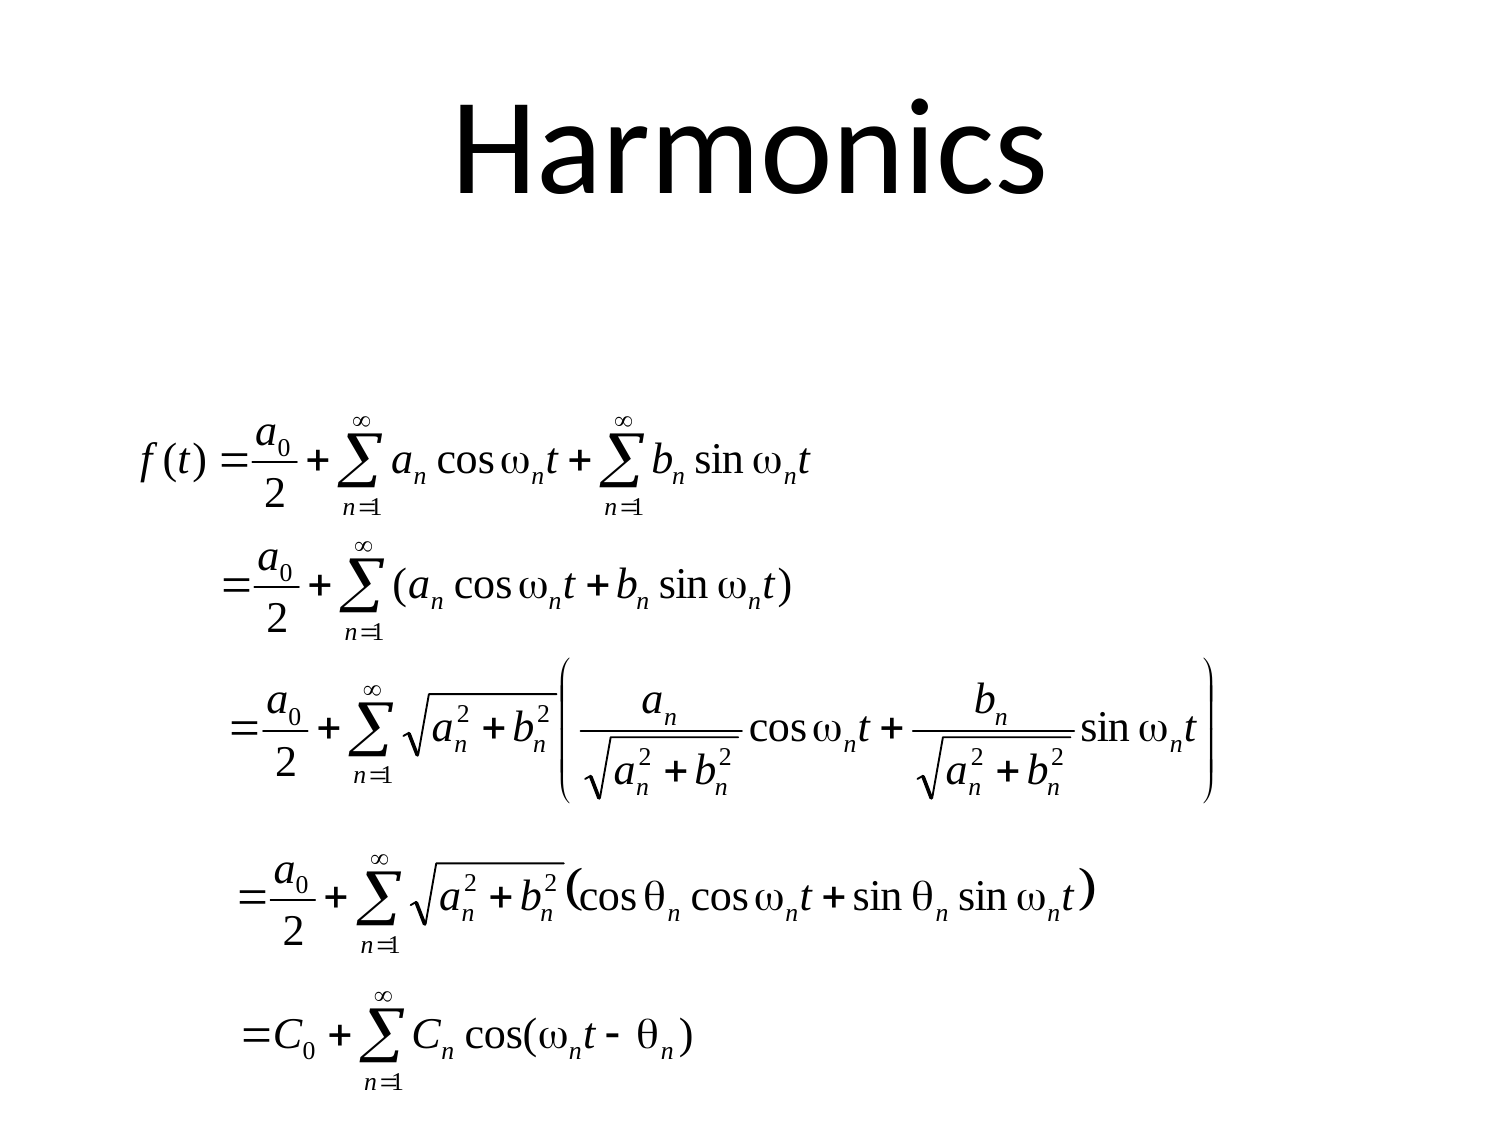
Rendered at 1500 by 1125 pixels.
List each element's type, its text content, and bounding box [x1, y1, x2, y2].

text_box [228, 837, 1097, 963]
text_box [232, 974, 701, 1101]
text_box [221, 649, 1226, 812]
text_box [124, 399, 821, 525]
title Harmonics [75, 45, 1425, 233]
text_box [212, 524, 801, 650]
